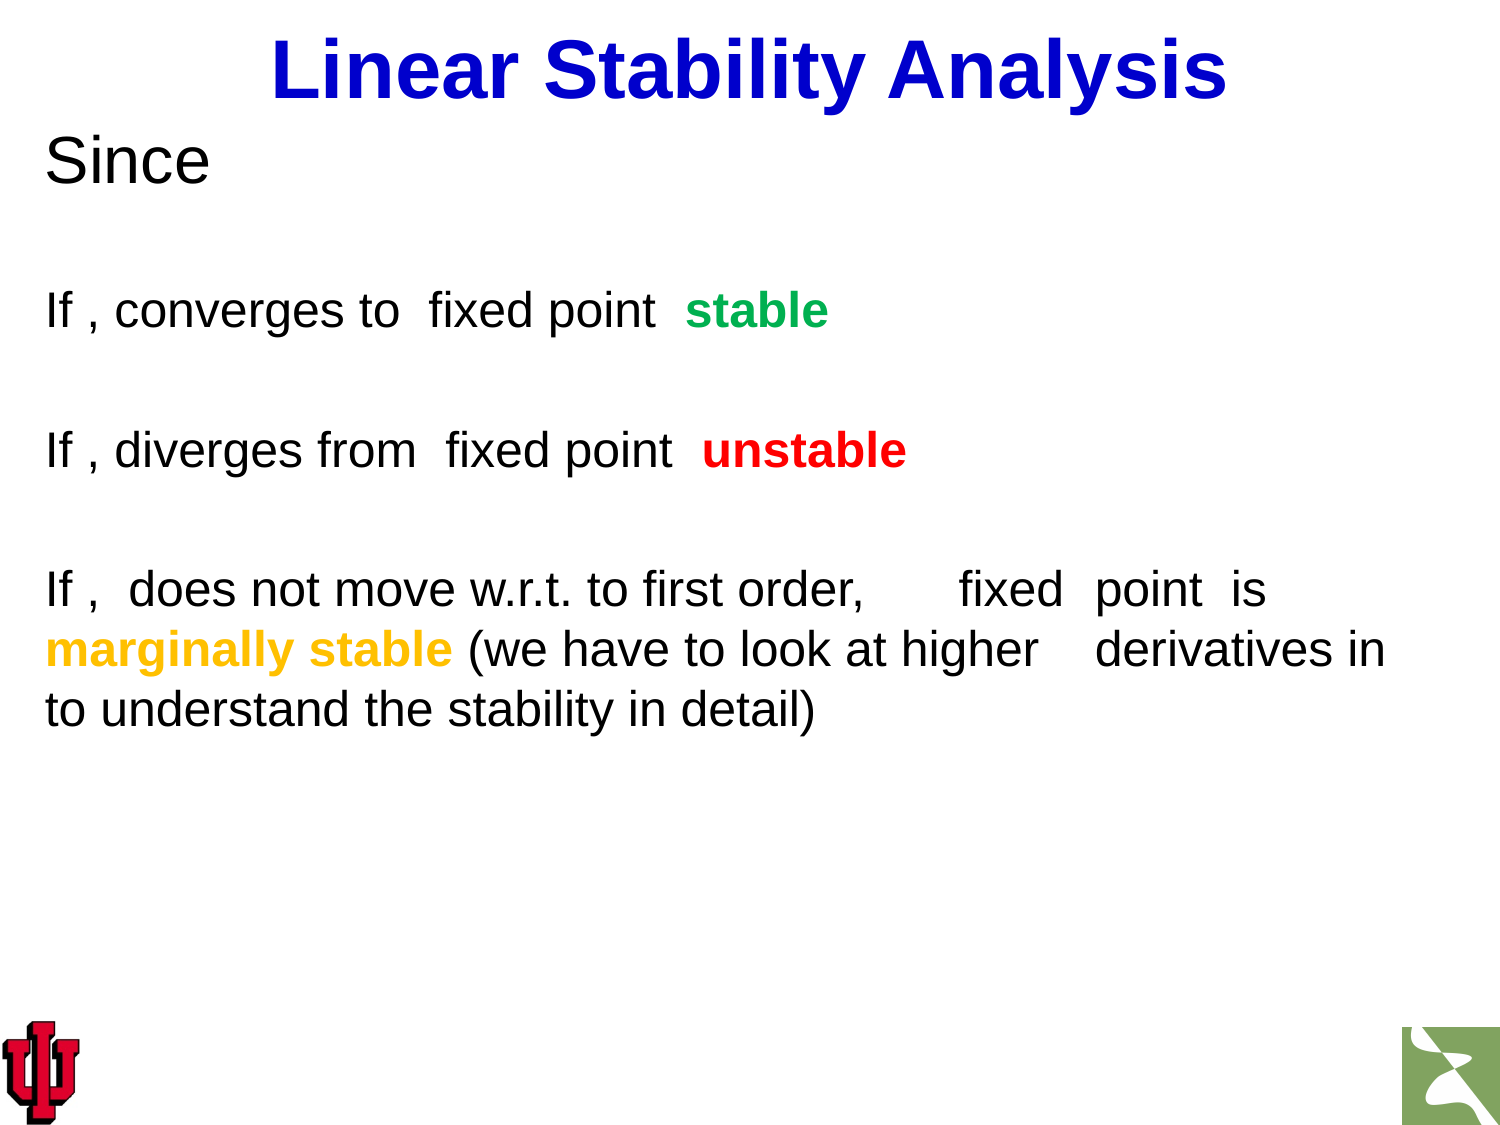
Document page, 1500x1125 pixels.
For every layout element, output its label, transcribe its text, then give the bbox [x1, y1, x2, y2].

title Linear Stability Analysis [0, 0, 1500, 132]
picture [0, 1020, 80, 1125]
picture [1402, 1027, 1500, 1125]
